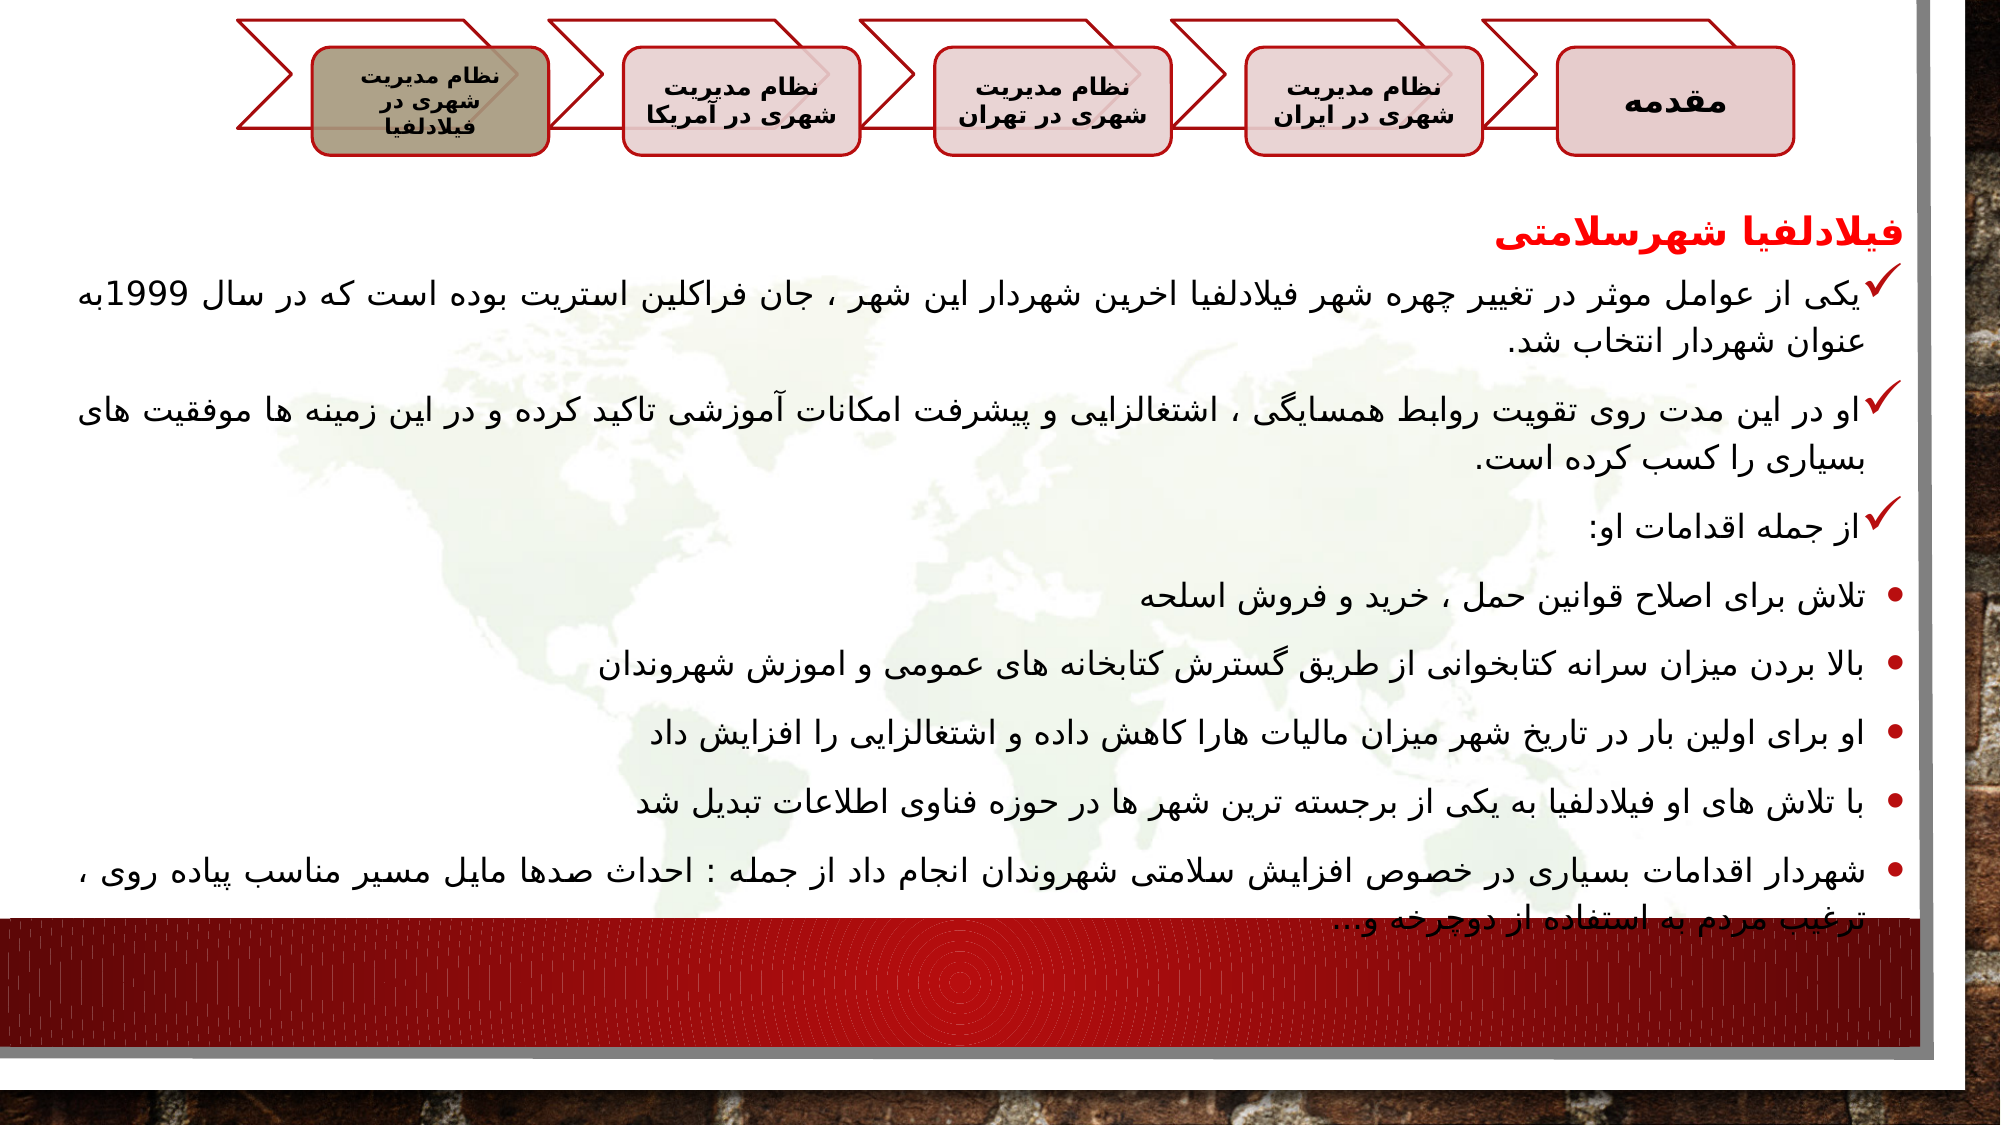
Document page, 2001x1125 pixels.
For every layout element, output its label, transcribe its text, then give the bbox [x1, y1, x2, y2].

picture [0, 0, 2001, 1125]
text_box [237, 6, 1795, 169]
list یکی از عوامل موثر در تغییر چهره شهر فیلادلفیا اخرین شهردار این شهر ، جان فراکلین استریت بوده است که در سال 1999به عنوان شهردار انتخاب شد. او در این مدت روی تقویت روابط همسایگی ، اشتغالزایی و پیشرفت امکانات آموزشی تاکید کرده و در این زمینه ها موفقیت های بسیاری را کسب کرده است. از جمله اقدامات او: تلاش برای اصلاح قوانین حمل ، خرید و فروش اسلحه بالا بردن میزان سرانه کتابخوانی از طریق گسترش کتابخانه های عمومی و اموزش شهروندان او برای اولین بار در تاریخ شهر میزان مالیات هارا کاهش داده و اشتغالزایی را افزایش داد با تلاش های او فیلادلفیا به یکی از برجسته ترین شهر ها در حوزه فناوی اطلاعات تبدیل شد شهردار اقدامات بسیاری در خصوص افزایش سلامتی شهروندان انجام داد از جمله : احداث صدها مایل مسیر مناسب پیاده روی ، ترغیب مردم به استفاده از دوچرخه و... [61, 370, 1920, 830]
text_box فیلادلفیا شهرسلامتی [1147, 199, 1920, 261]
picture [0, 0, 1919, 918]
